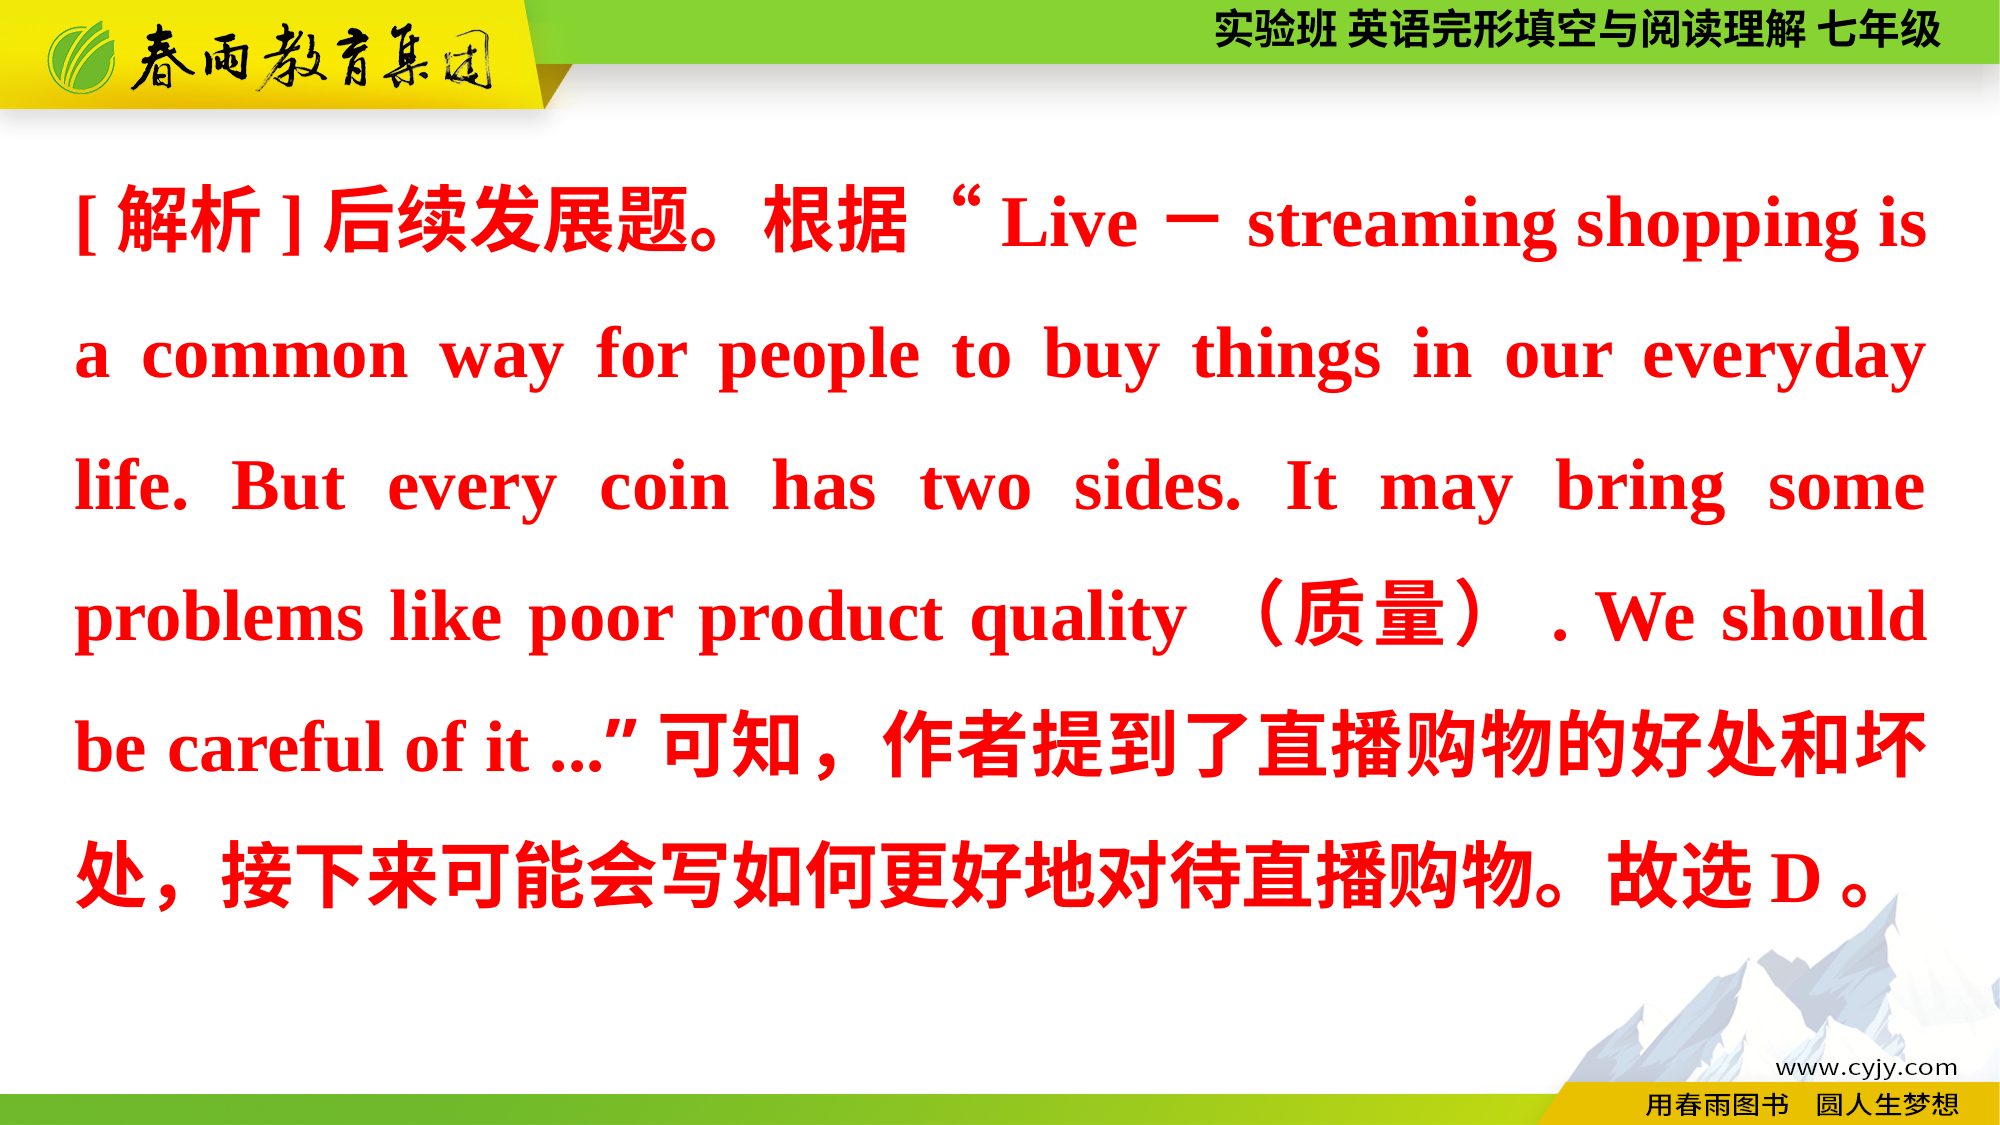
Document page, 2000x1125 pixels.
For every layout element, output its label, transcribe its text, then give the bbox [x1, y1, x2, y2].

picture [0, 0, 2000, 1125]
list [解析]后续发展题。根据“Live－streaming shopping is a common way for people to buy things in our everyday life. But every coin has two sides. It may bring some problems like poor product quality（质量）. We should be careful of it ...”可知，作者提到了直播购物的好处和坏处，接下来可能会写如何更好地对待直播购物。故选D。 [59, 122, 1944, 916]
